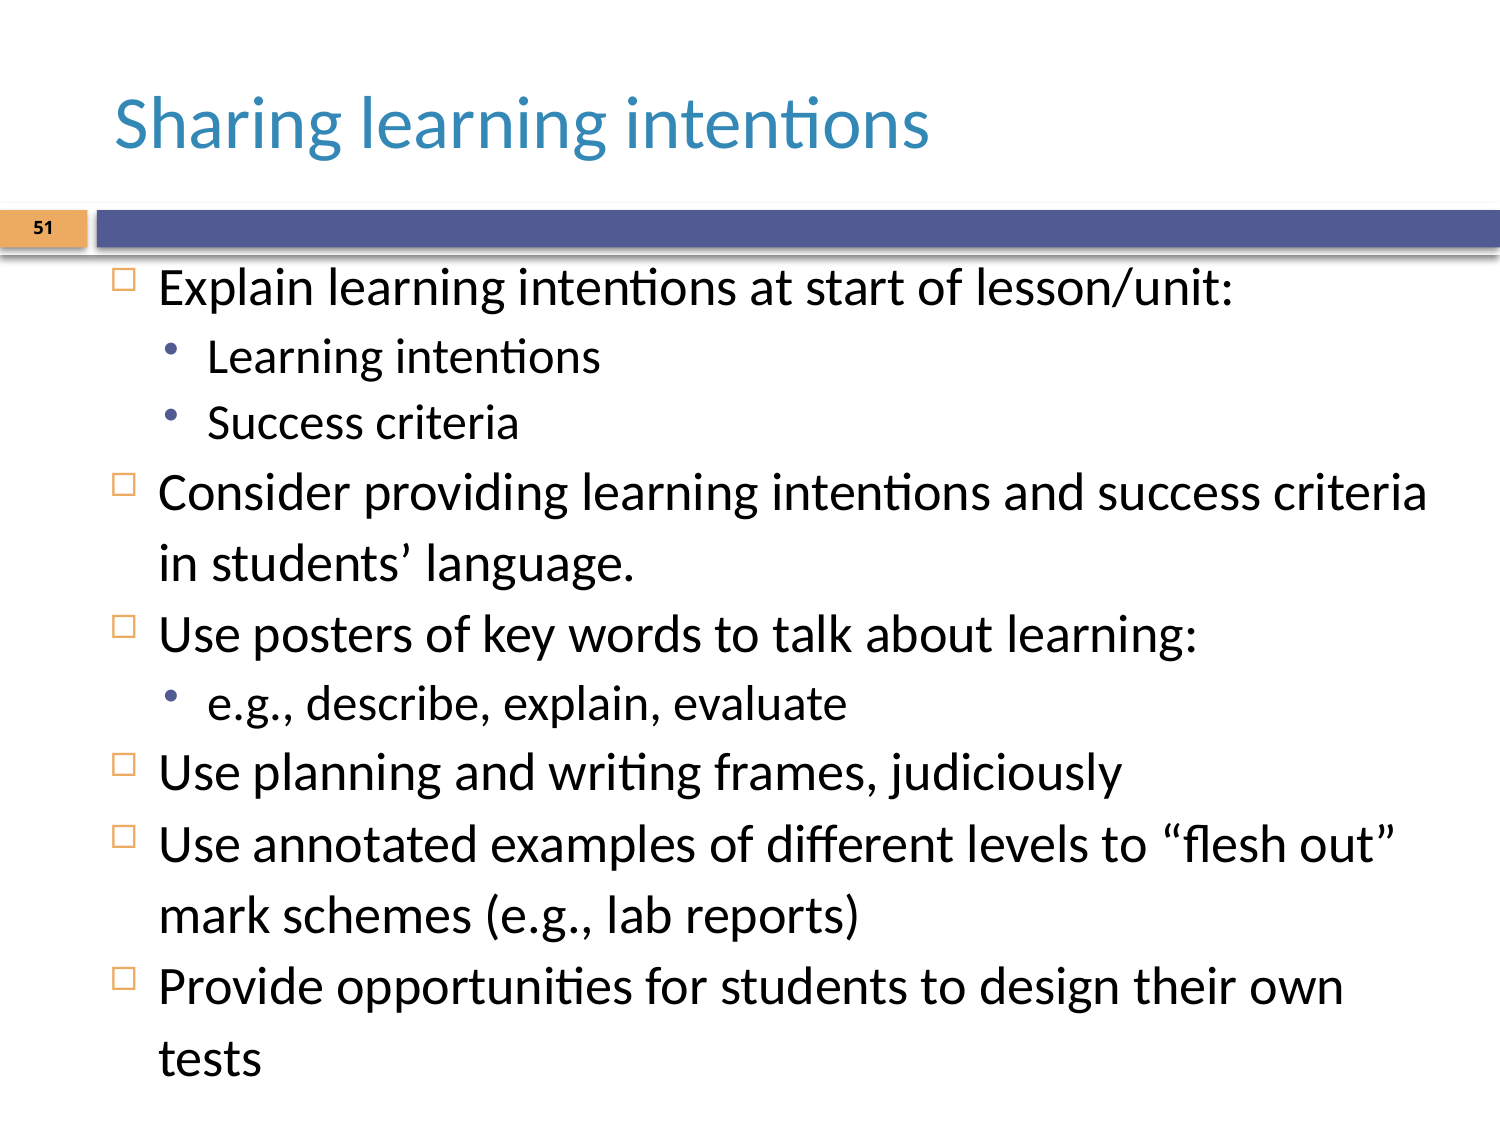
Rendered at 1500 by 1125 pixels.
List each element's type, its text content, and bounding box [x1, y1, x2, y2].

slide_number 51 [0, 208, 88, 249]
list Explain learning intentions at start of lesson/unit: Learning intentions Success criteria Consider providing learning intentions and success criteria in students’ language. Use posters of key words to talk about learning: e.g., describe, explain, evaluate Use planning and writing frames, judiciously Use annotated examples of different levels to “flesh out” mark schemes (e.g., lab reports) Provide opportunities for students to design their own tests [94, 237, 1461, 1103]
title Sharing learning intentions [99, 37, 1438, 200]
